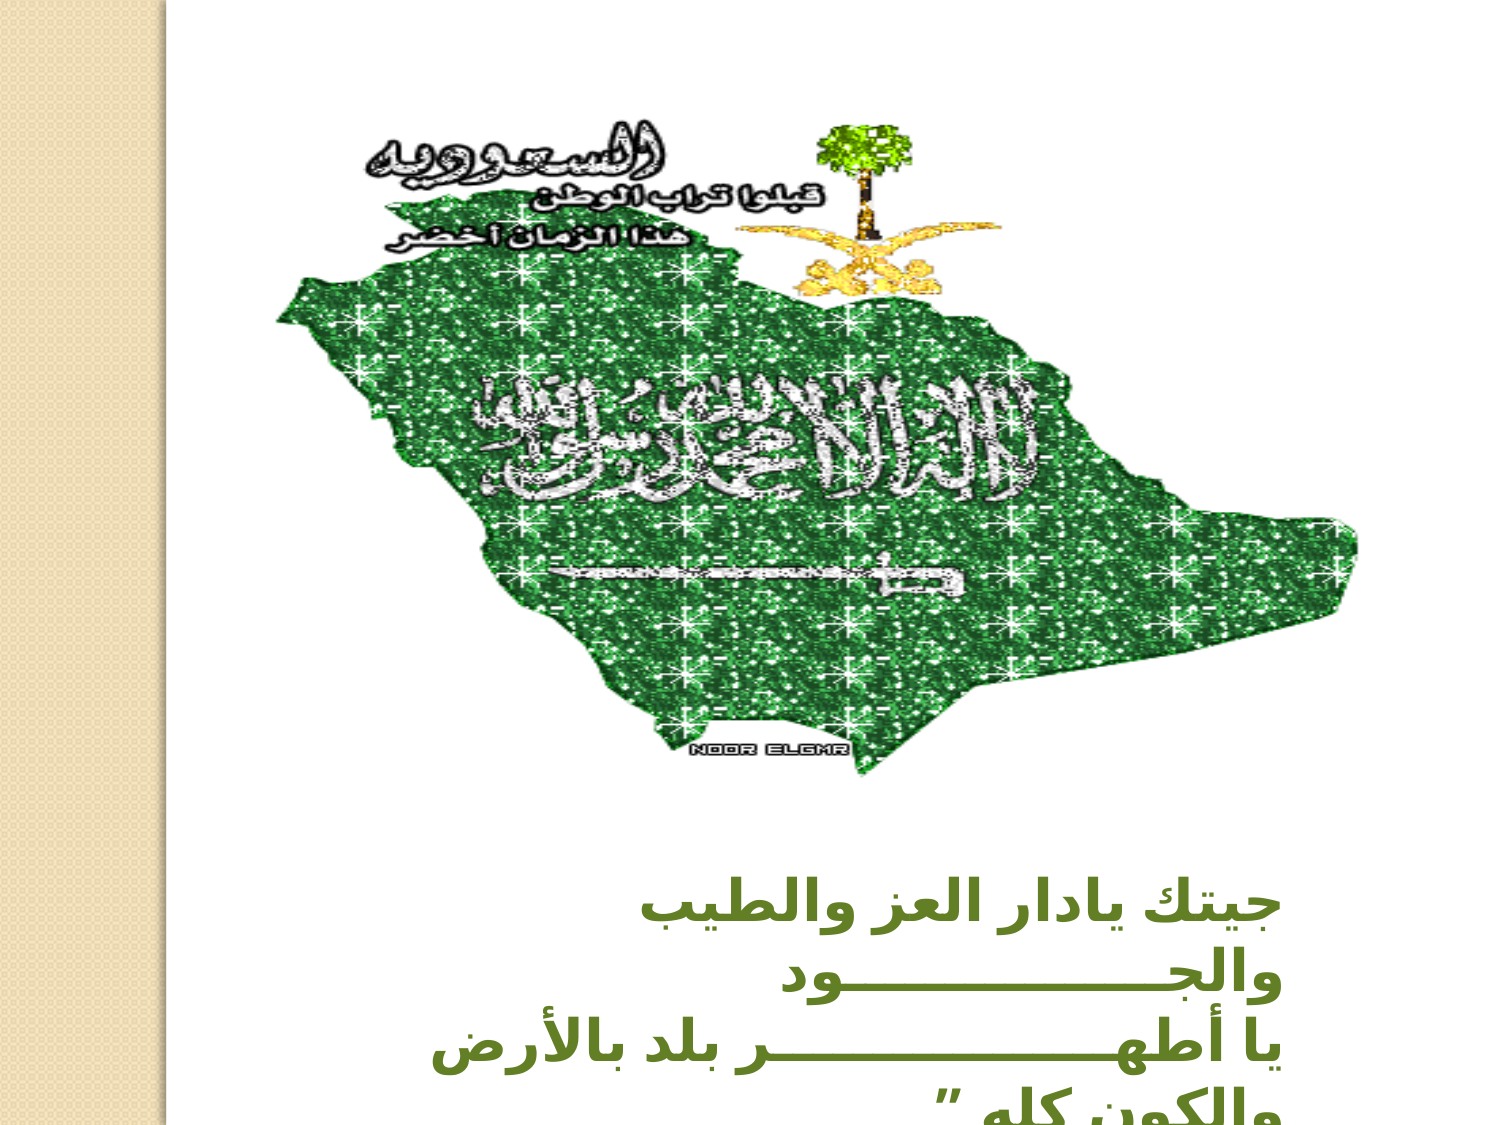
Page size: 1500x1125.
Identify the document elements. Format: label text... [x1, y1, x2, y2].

text_box جيتك يادار العز والطيب والجــــــــــــــــود يا أطهـــــــــــــــــر بلد بالأرض والكون كله ” [281, 855, 1301, 1125]
picture [269, 116, 1372, 786]
